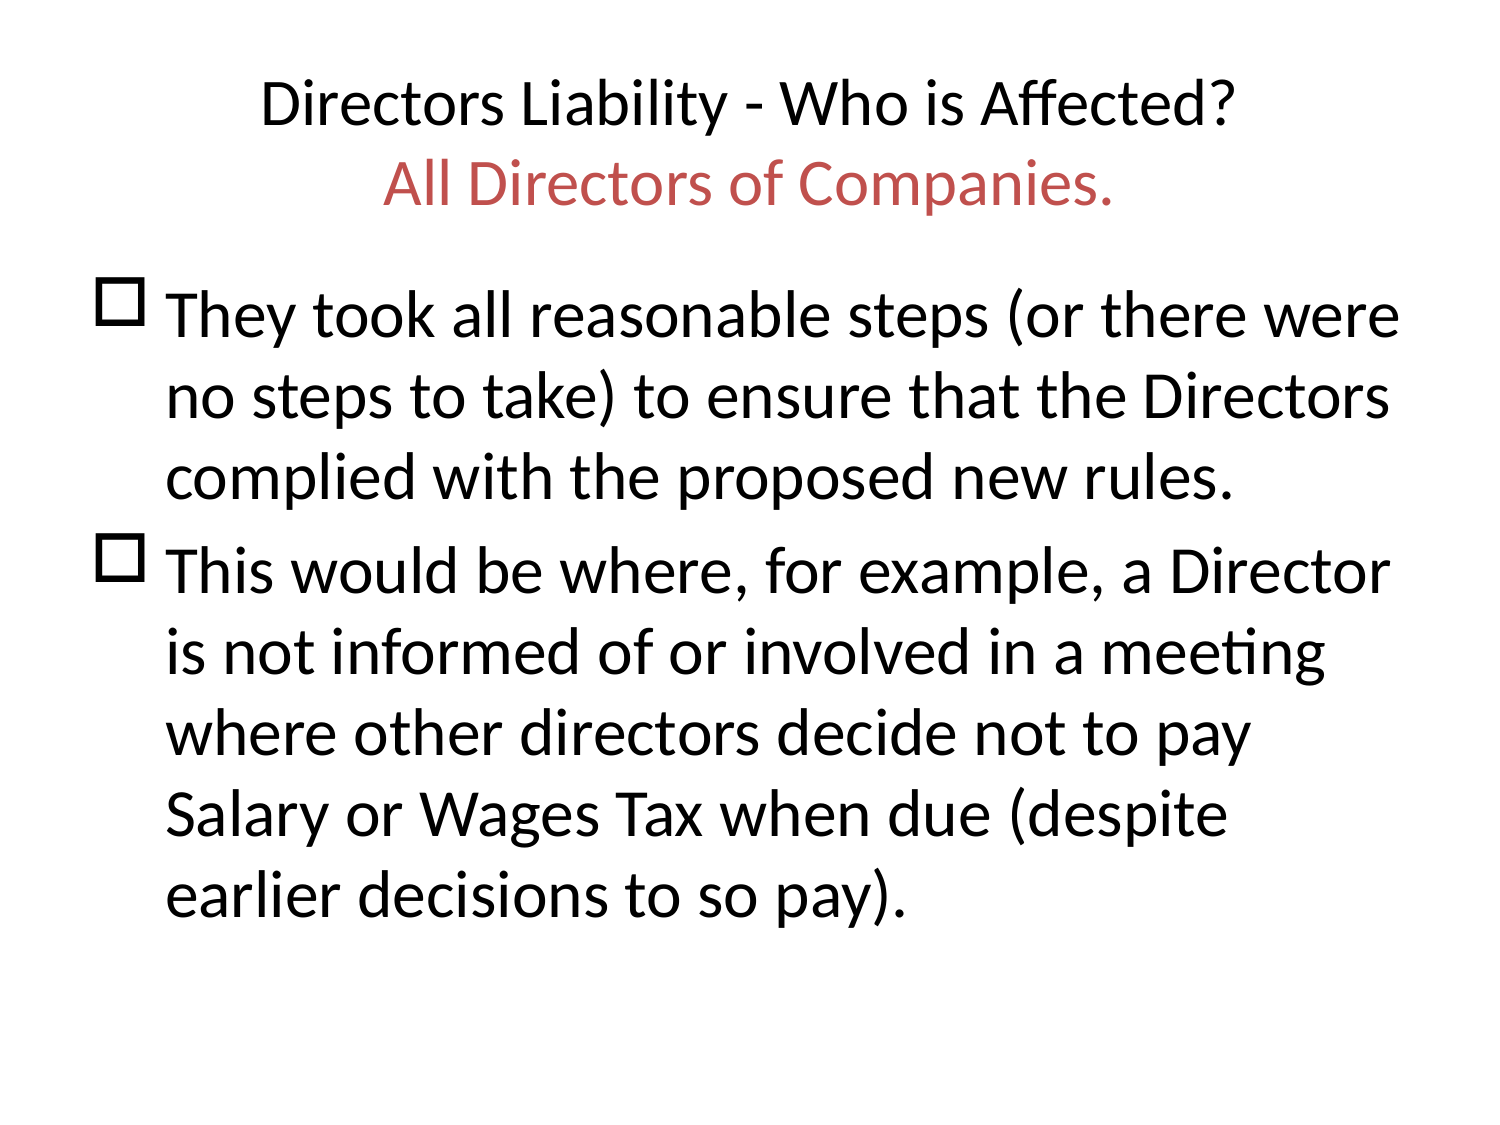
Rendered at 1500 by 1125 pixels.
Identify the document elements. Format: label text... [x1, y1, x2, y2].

title Directors Liability - Who is Affected? All Directors of Companies. [75, 45, 1425, 233]
list They took all reasonable steps (or there were no steps to take) to ensure that the Directors complied with the proposed new rules. This would be where, for example, a Director is not informed of or involved in a meeting where other directors decide not to pay Salary or Wages Tax when due (despite earlier decisions to so pay). [75, 262, 1425, 1005]
